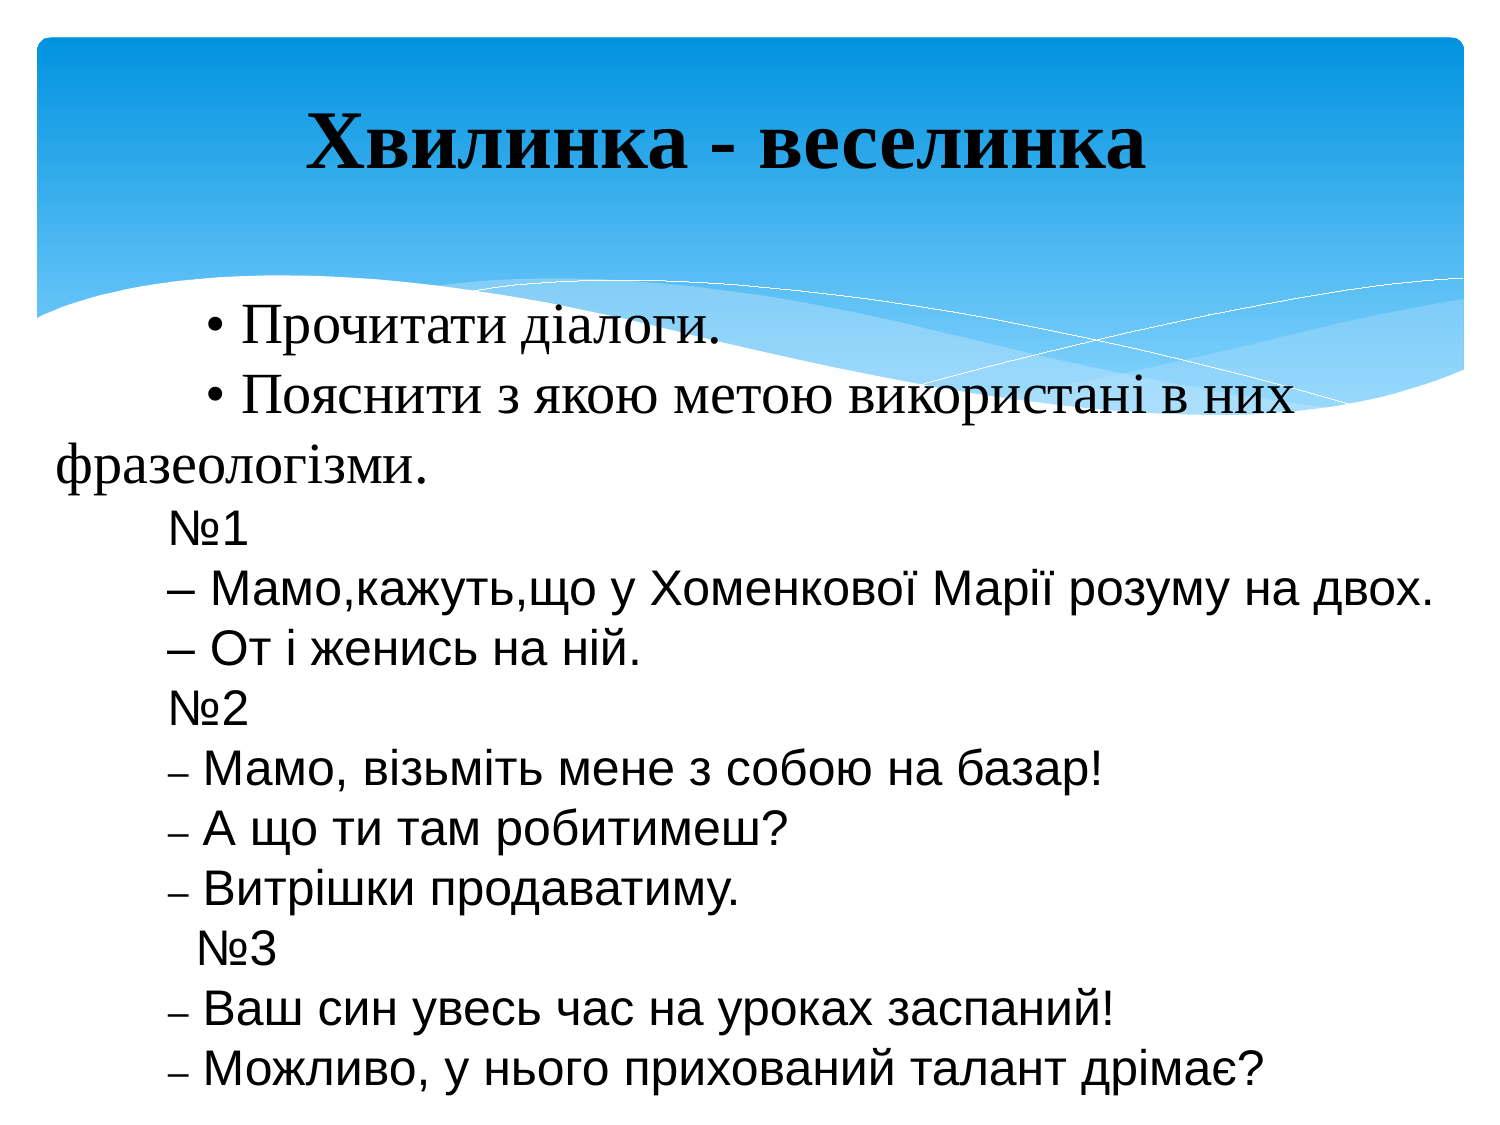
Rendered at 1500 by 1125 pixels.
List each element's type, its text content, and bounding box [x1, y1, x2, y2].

text_box Хвилинка - веселинка • Прочитати діалоги. • Пояснити з якою метою використані в них фразеологізми. №1 – Мамо,кажуть,що у Хоменкової Марії розуму на двох. – От і женись на ній. №2 – Мамо, візьміть мене з собою на базар! – А що ти там робитимеш? – Витрішки продаватиму. №3 – Ваш син увесь час на уроках заспаний! – Можливо, у нього прихований талант дрімає? [41, 77, 1459, 1103]
